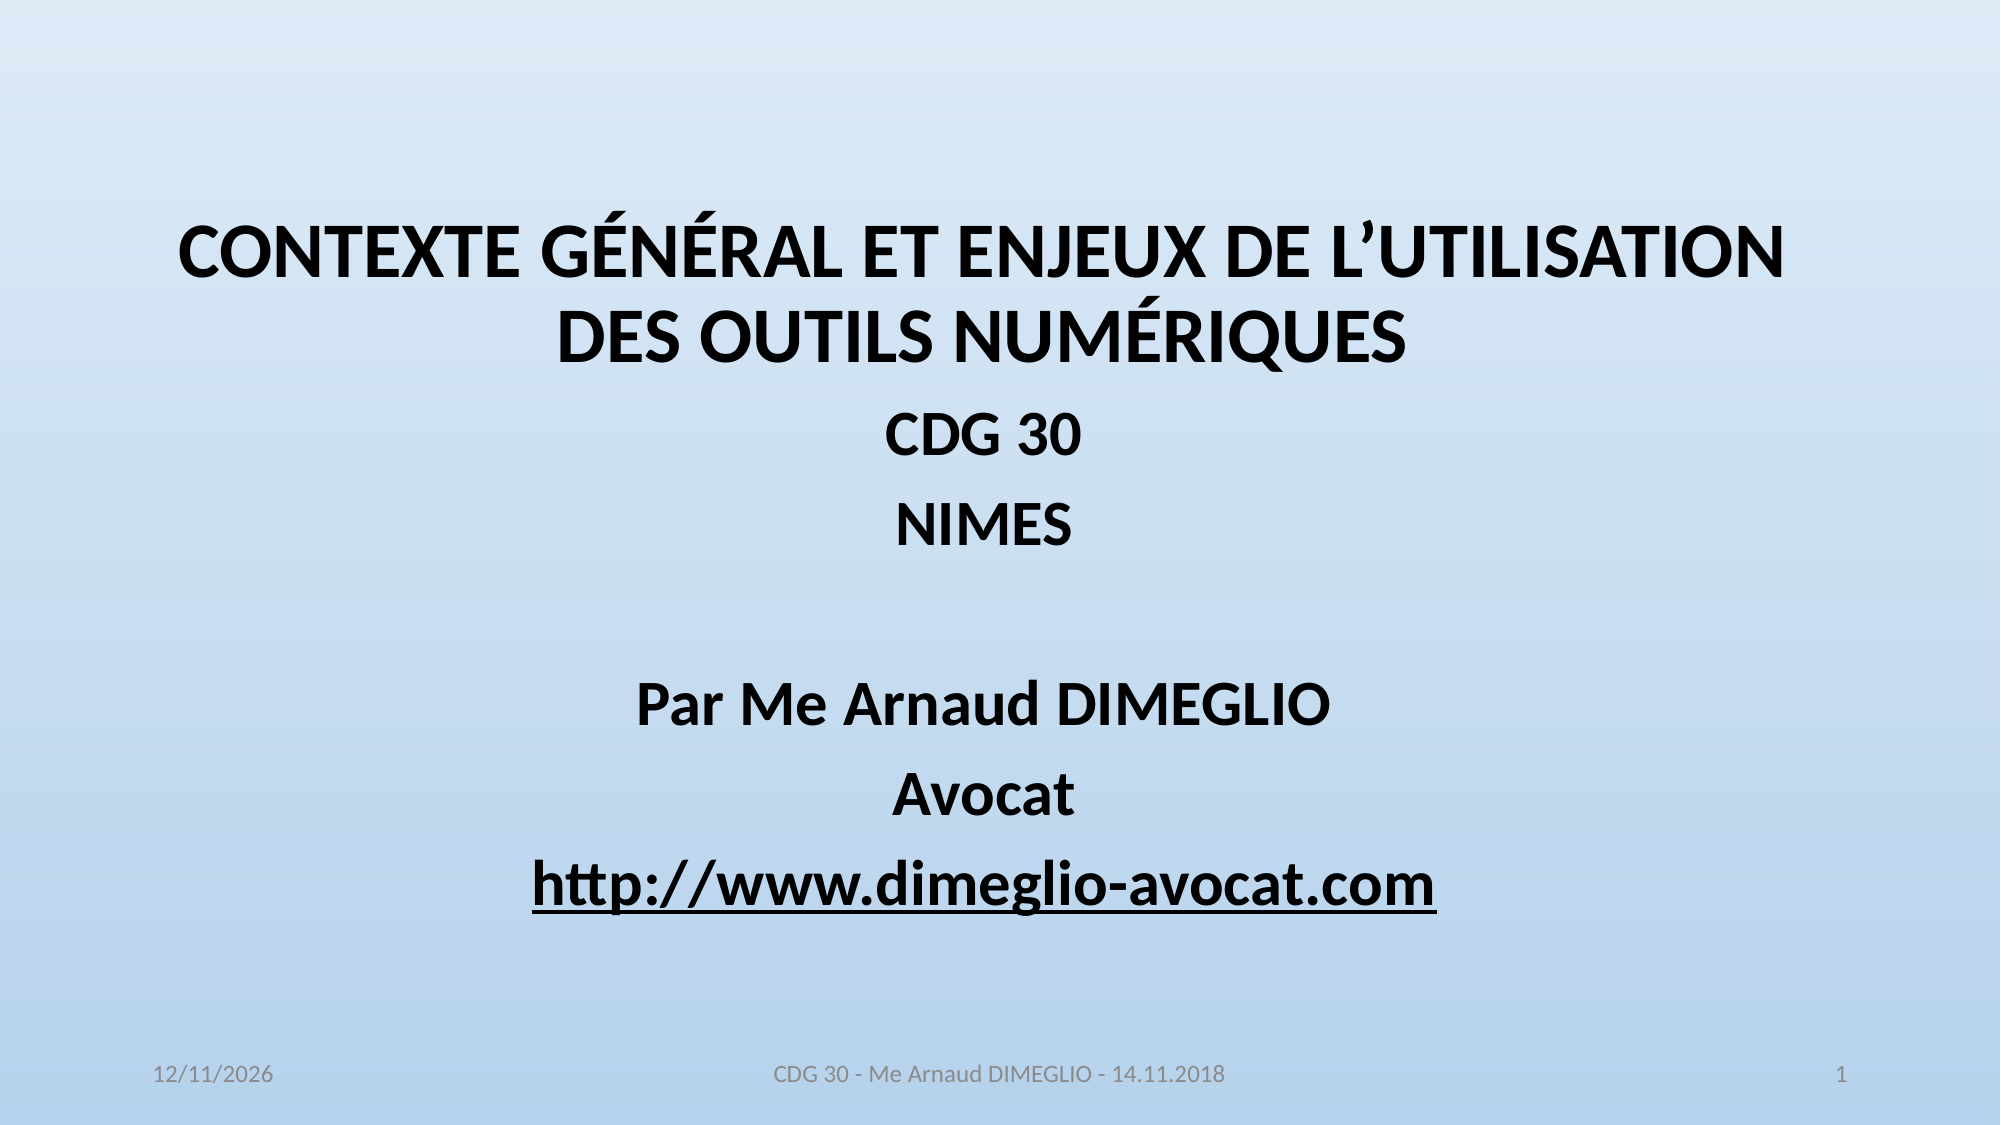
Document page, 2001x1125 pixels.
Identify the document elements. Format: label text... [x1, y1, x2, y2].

list CONTEXTE GÉNÉRAL ET ENJEUX DE L’UTILISATION DES OUTILS NUMÉRIQUES CDG 30 NIMES Par Me Arnaud DIMEGLIO Avocat http://www.dimeglio-avocat.com [129, 94, 1854, 930]
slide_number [137, 1042, 588, 1103]
slide_number 1 [1412, 1042, 1863, 1103]
footer CDG 30 - Me Arnaud DIMEGLIO - 14.11.2018 [662, 1042, 1338, 1103]
